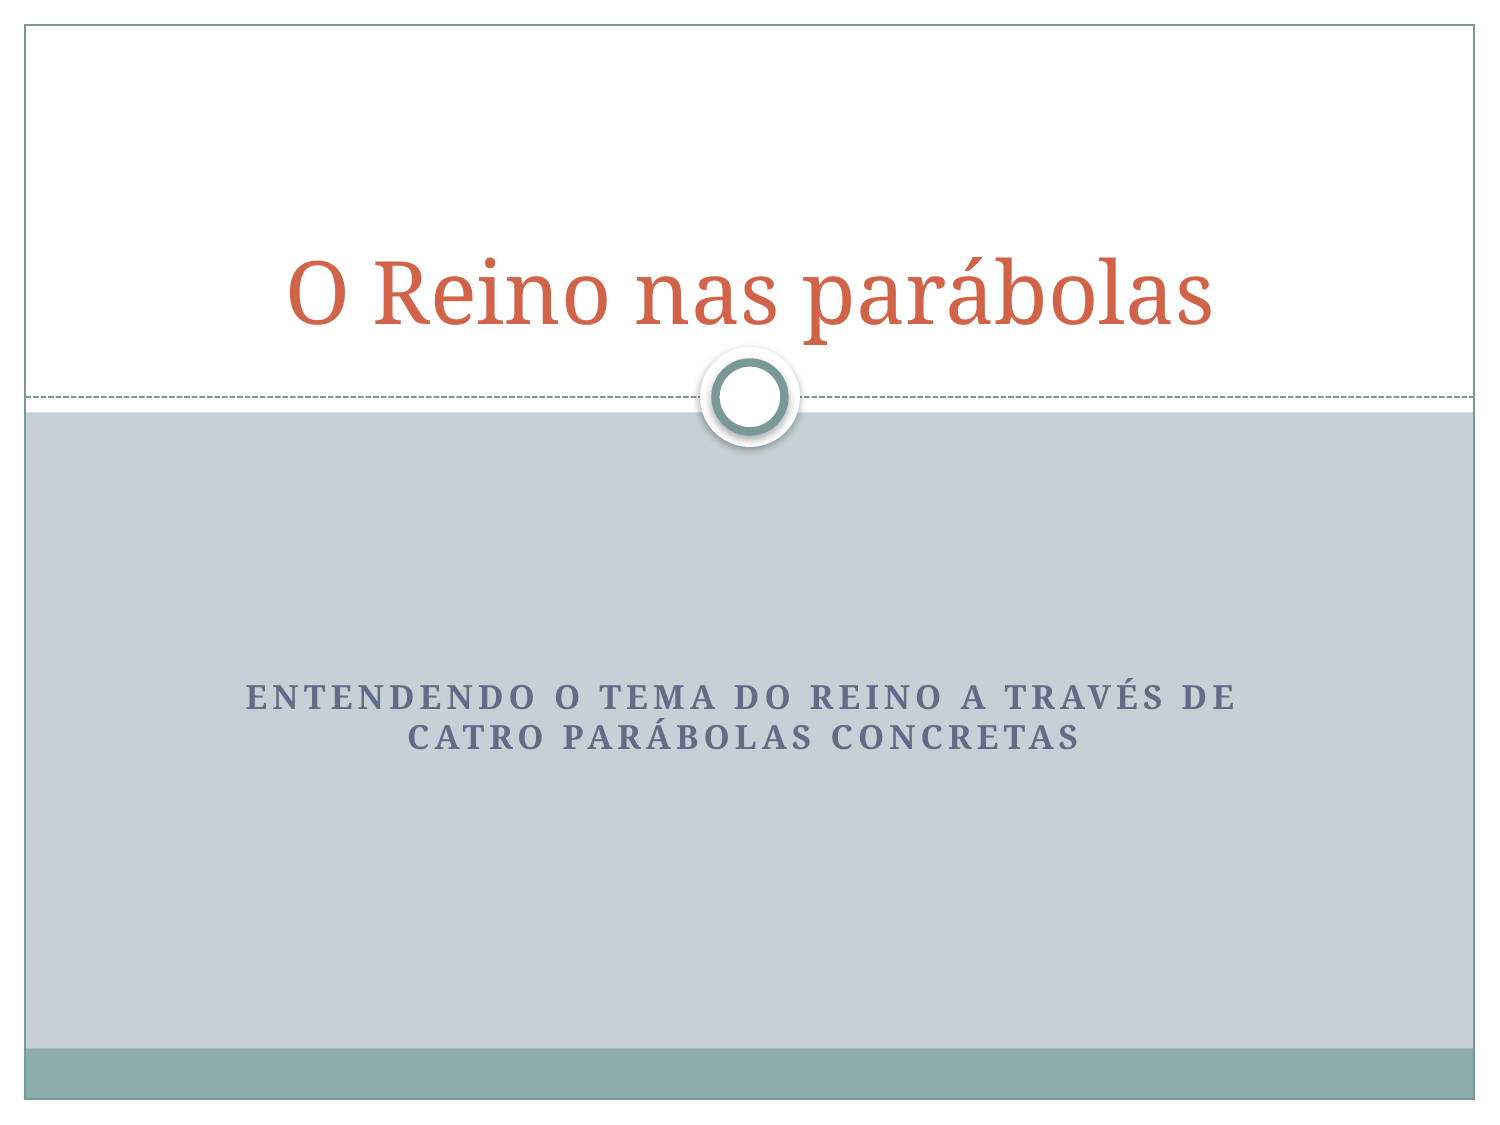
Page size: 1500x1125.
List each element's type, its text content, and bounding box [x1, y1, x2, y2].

title O Reino nas parábolas [112, 62, 1388, 350]
subtitle Entendendo o tema do Reino a través de catro parábolas concretas [218, 668, 1269, 957]
